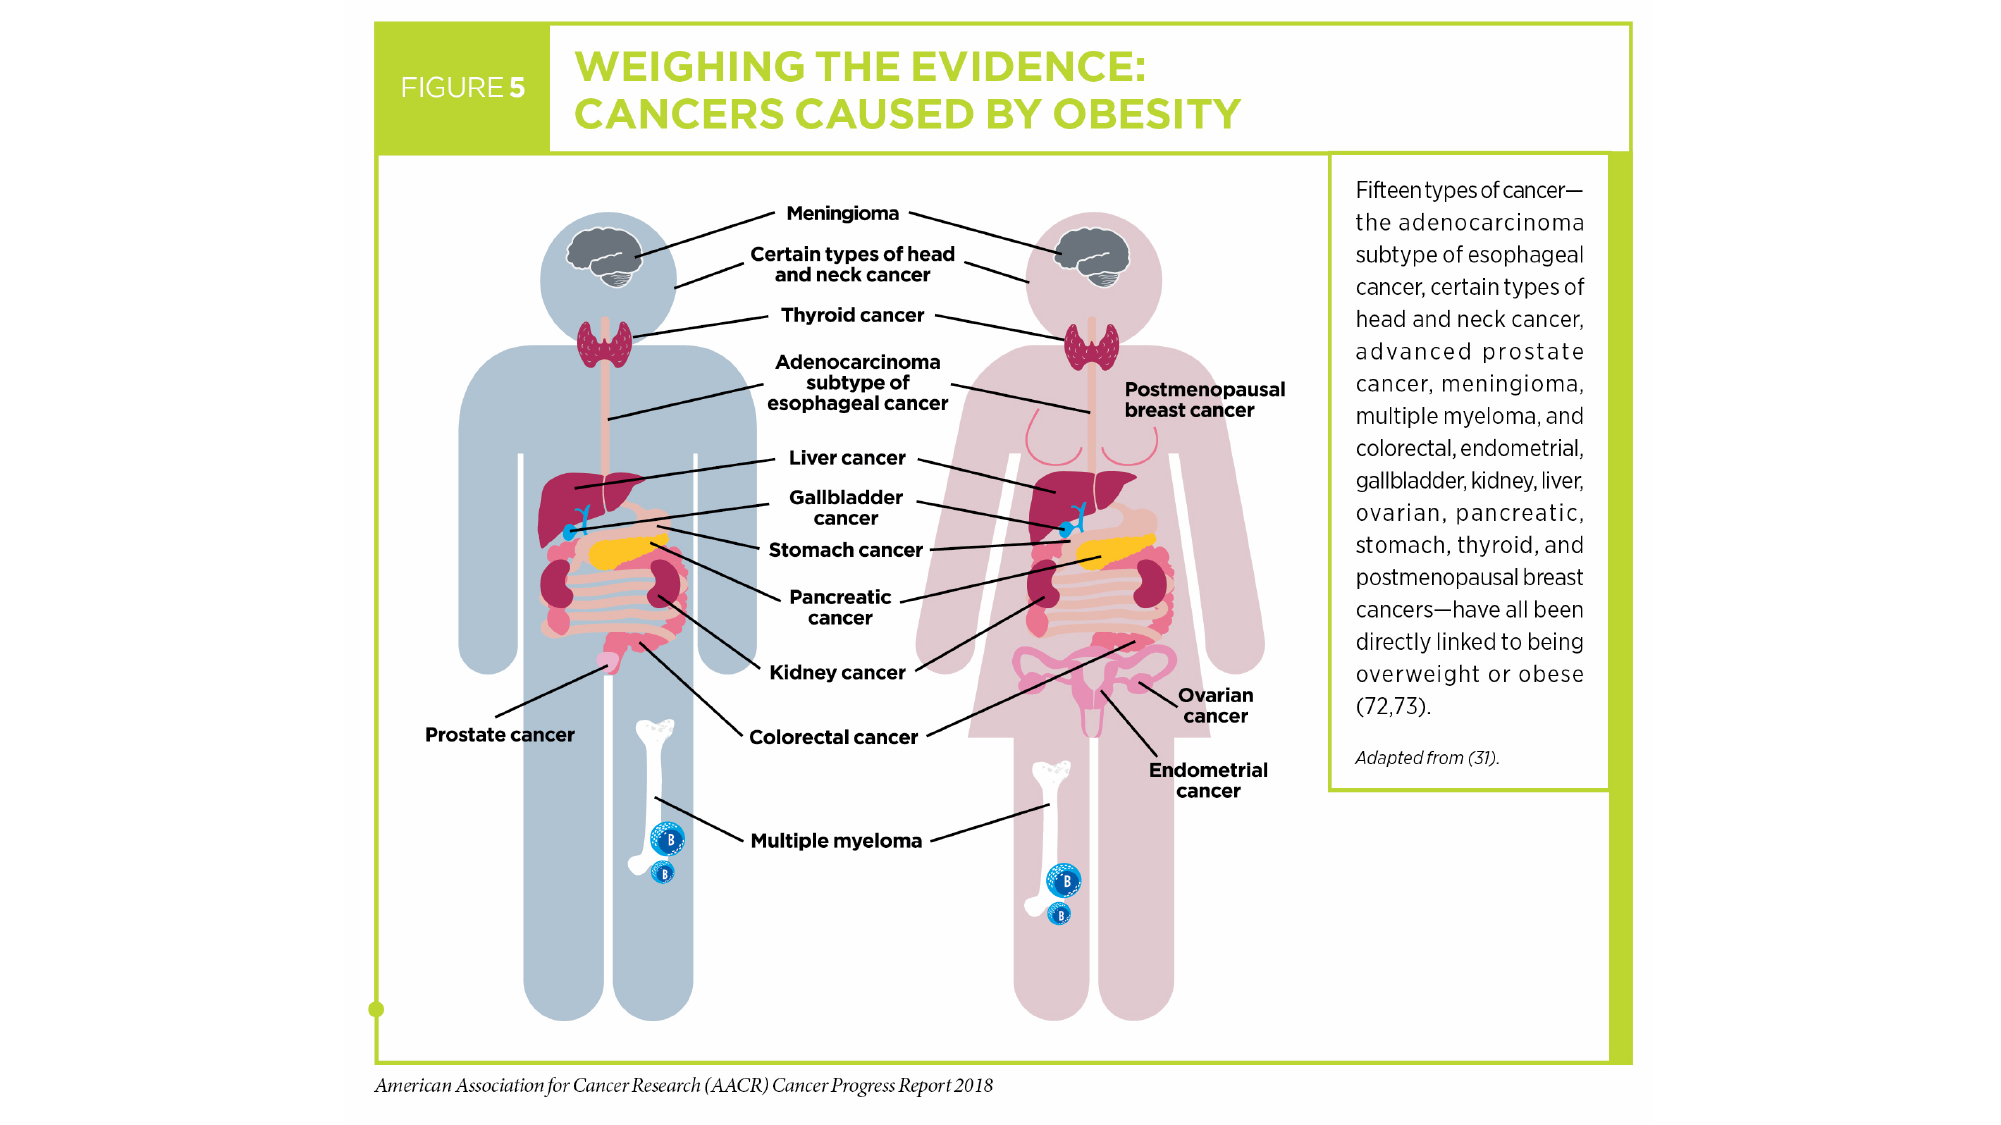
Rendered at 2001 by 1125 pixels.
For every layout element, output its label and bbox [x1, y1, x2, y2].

picture [344, 0, 1655, 1125]
